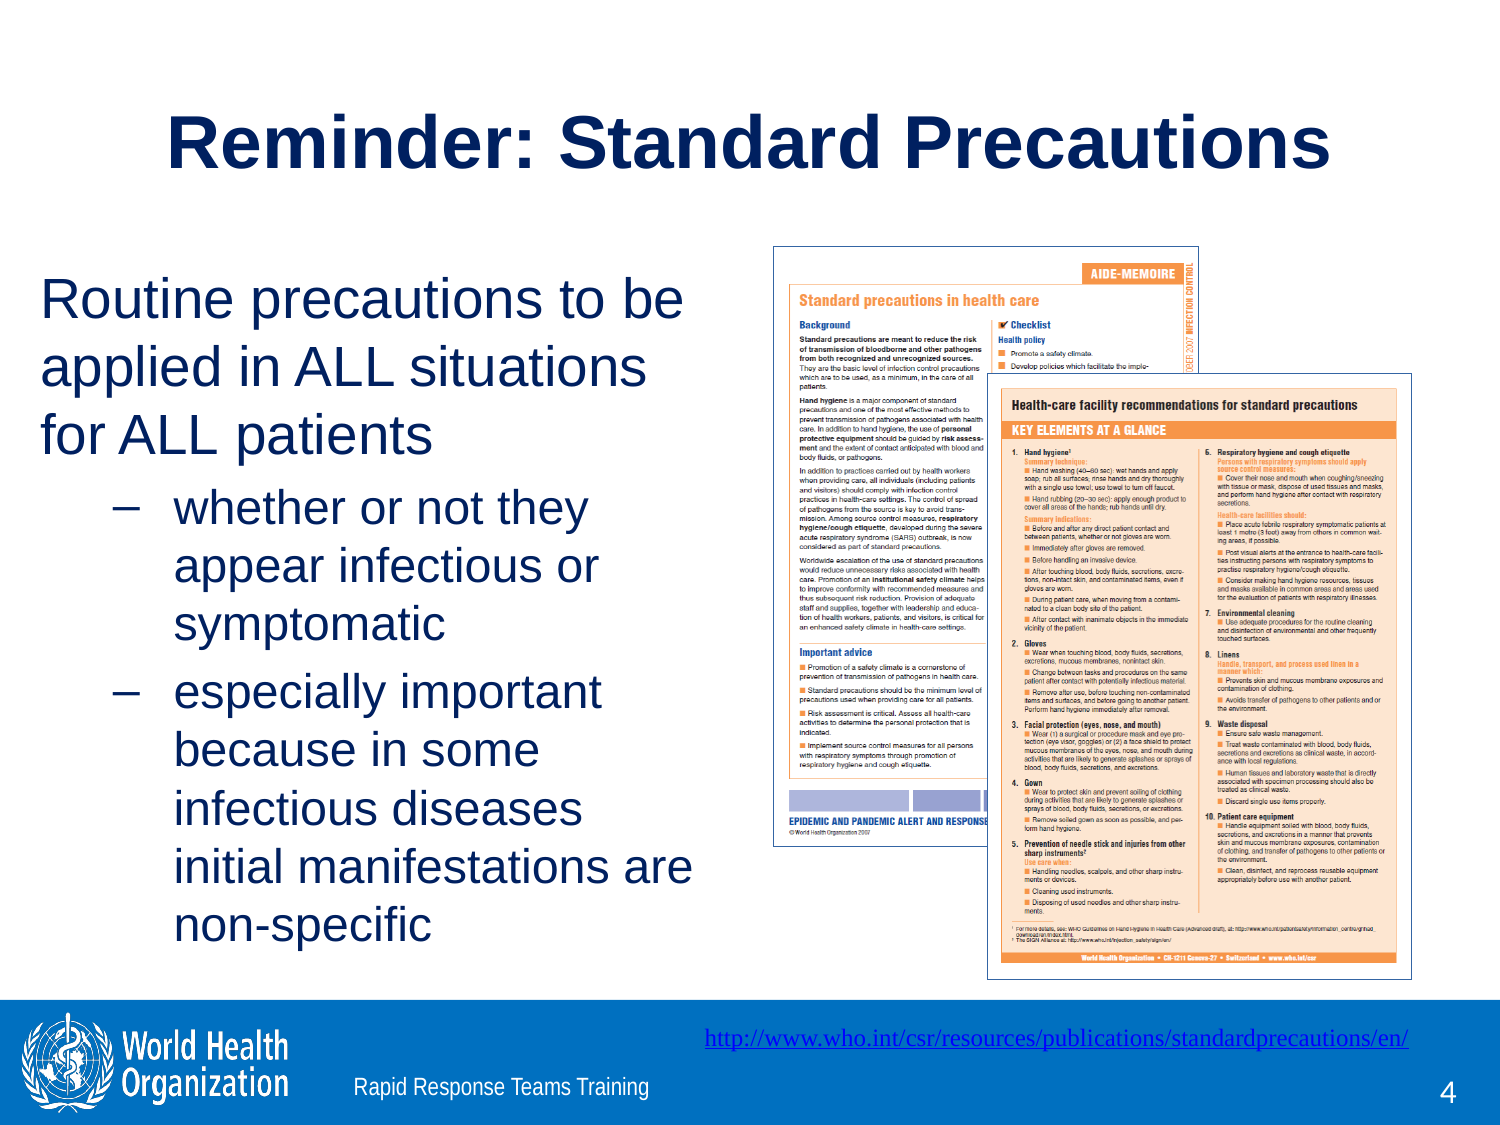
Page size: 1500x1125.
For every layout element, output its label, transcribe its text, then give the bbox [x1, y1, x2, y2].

picture [773, 245, 1412, 980]
picture [21, 1012, 288, 1113]
title Reminder: Standard Precautions [75, 45, 1425, 233]
list Routine precautions to be applied in ALL situations for ALL patients whether or not they appear infectious or symptomatic especially important because in some infectious diseases initial manifestations are non-specific [40, 262, 703, 1005]
text_box http://www.who.int/csr/resources/publications/standardprecautions/en/ [584, 1014, 1417, 1059]
